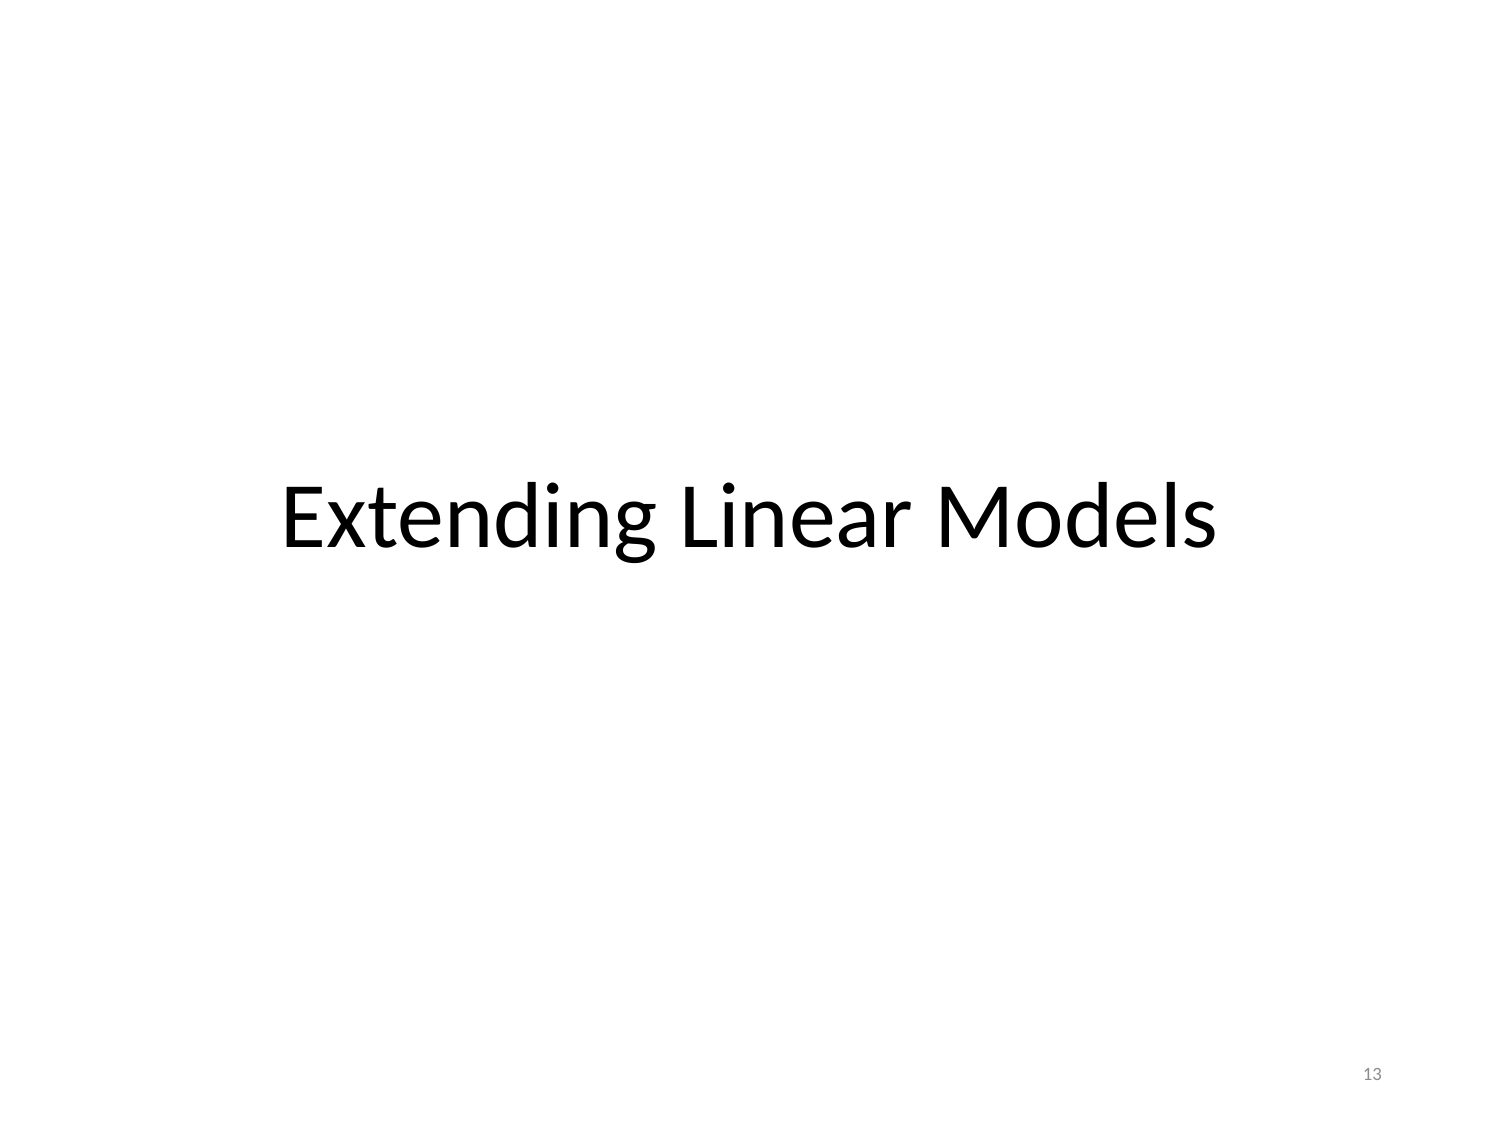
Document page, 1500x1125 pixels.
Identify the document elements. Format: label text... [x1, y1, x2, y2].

slide_number 13 [1059, 1042, 1397, 1103]
title Extending Linear Models [187, 184, 1313, 576]
